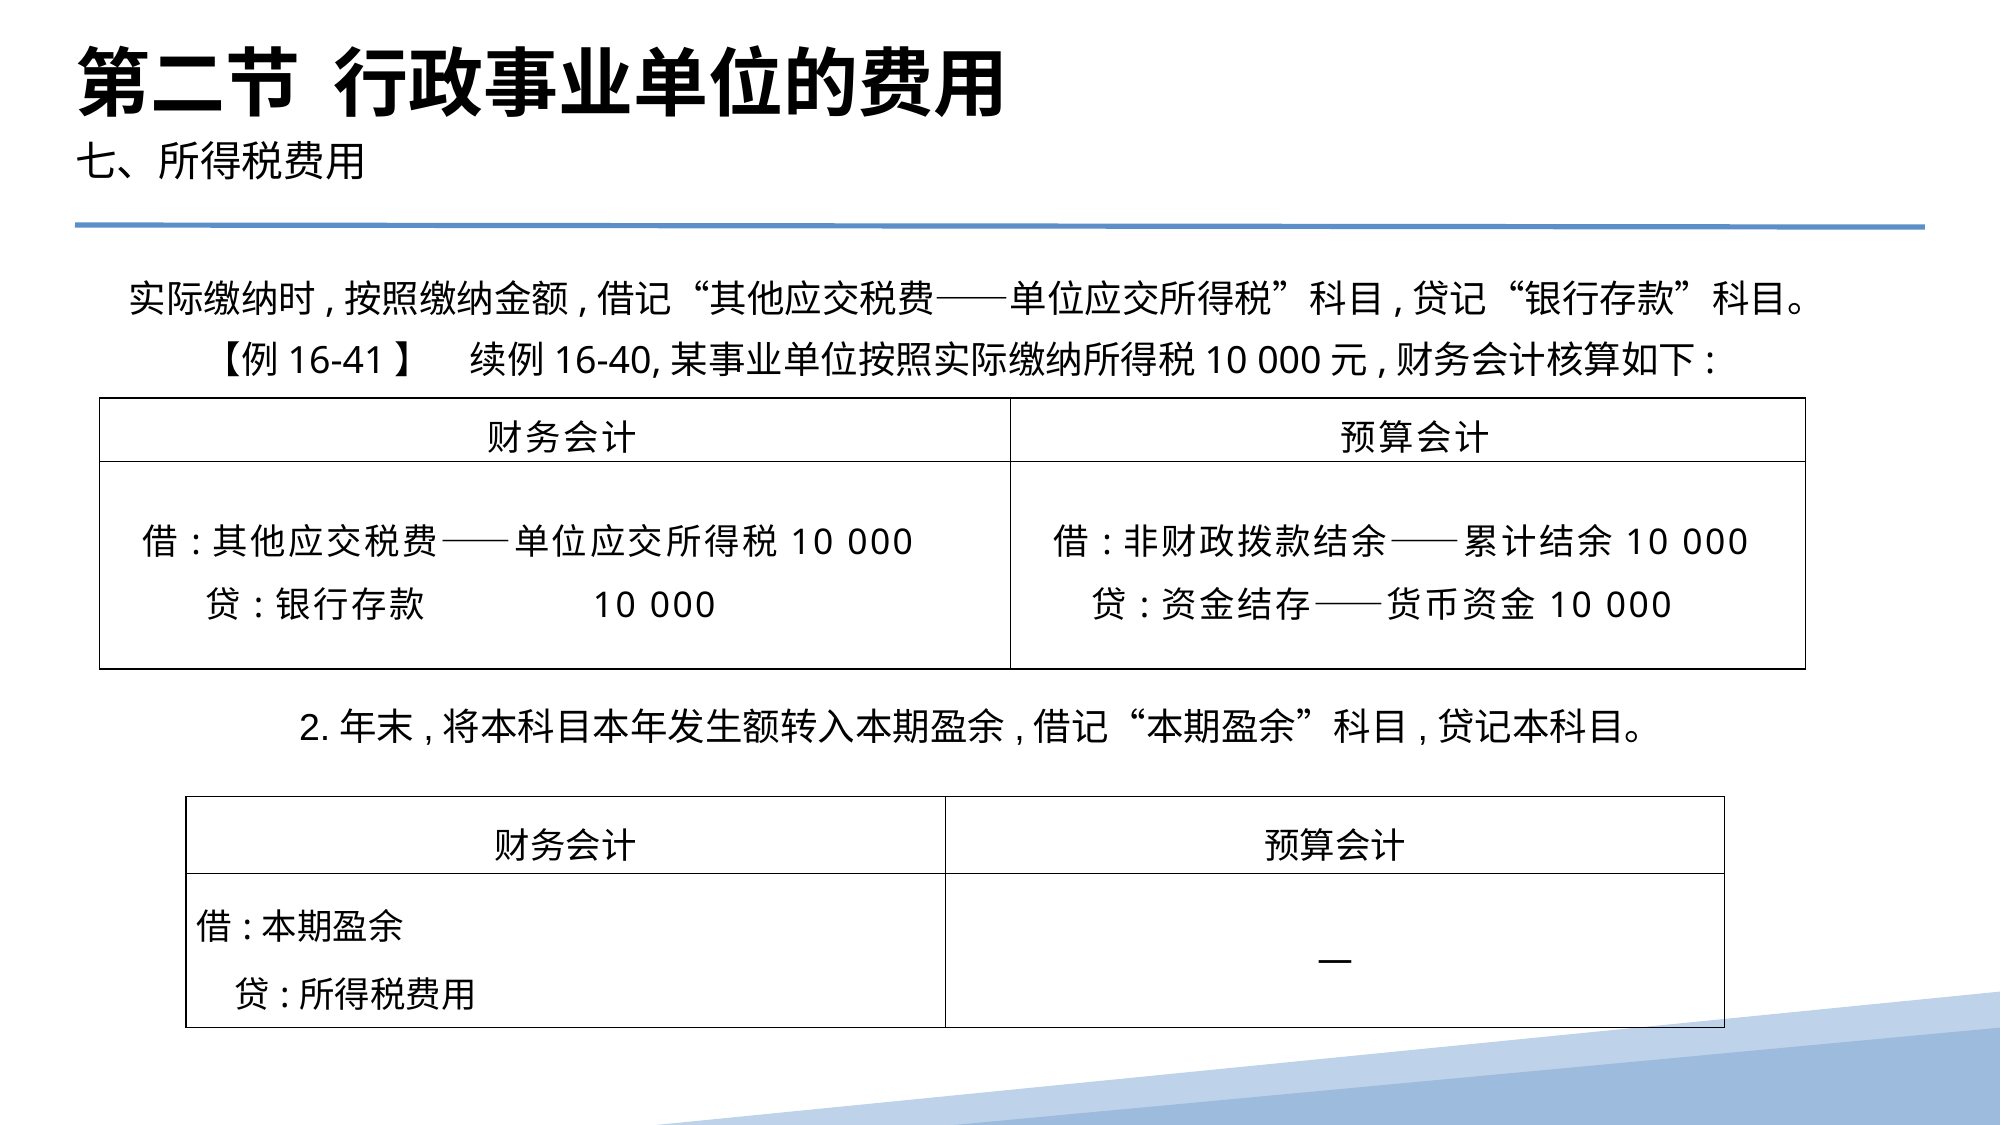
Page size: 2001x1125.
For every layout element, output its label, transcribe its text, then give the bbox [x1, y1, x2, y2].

table_cell 借:其他应交税费——单位应交所得税10 000 贷:银行存款 10 000 [100, 462, 1010, 668]
table_cell 借:非财政拨款结余——累计结余10 000 贷:资金结存——货币资金10 000 [1011, 462, 1805, 668]
table_cell — [946, 874, 1724, 991]
table_header 财务会计 [187, 797, 945, 873]
table_header 财务会计 [100, 399, 1010, 461]
text_box 七、所得税费用 [75, 124, 1925, 200]
text_box 2.年末,将本科目本年发生额转入本期盈余,借记“本期盈余”科目,贷记本科目。 [237, 695, 1788, 783]
table_cell 借:本期盈余 贷:所得税费用 [187, 874, 945, 1027]
text_box 第二节 行政事业单位的费用 [75, 24, 1925, 124]
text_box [656, 991, 2000, 1125]
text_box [74, 224, 1925, 228]
text_box 实际缴纳时,按照缴纳金额,借记“其他应交税费——单位应交所得税”科目,贷记“银行存款”科目。 【例16-41】 续例16-40,某事业单位按照实际缴纳所得税10 000元,财务会计核算如下: [114, 252, 1872, 400]
table_header 预算会计 [1011, 399, 1805, 461]
table_header 预算会计 [946, 797, 1724, 873]
